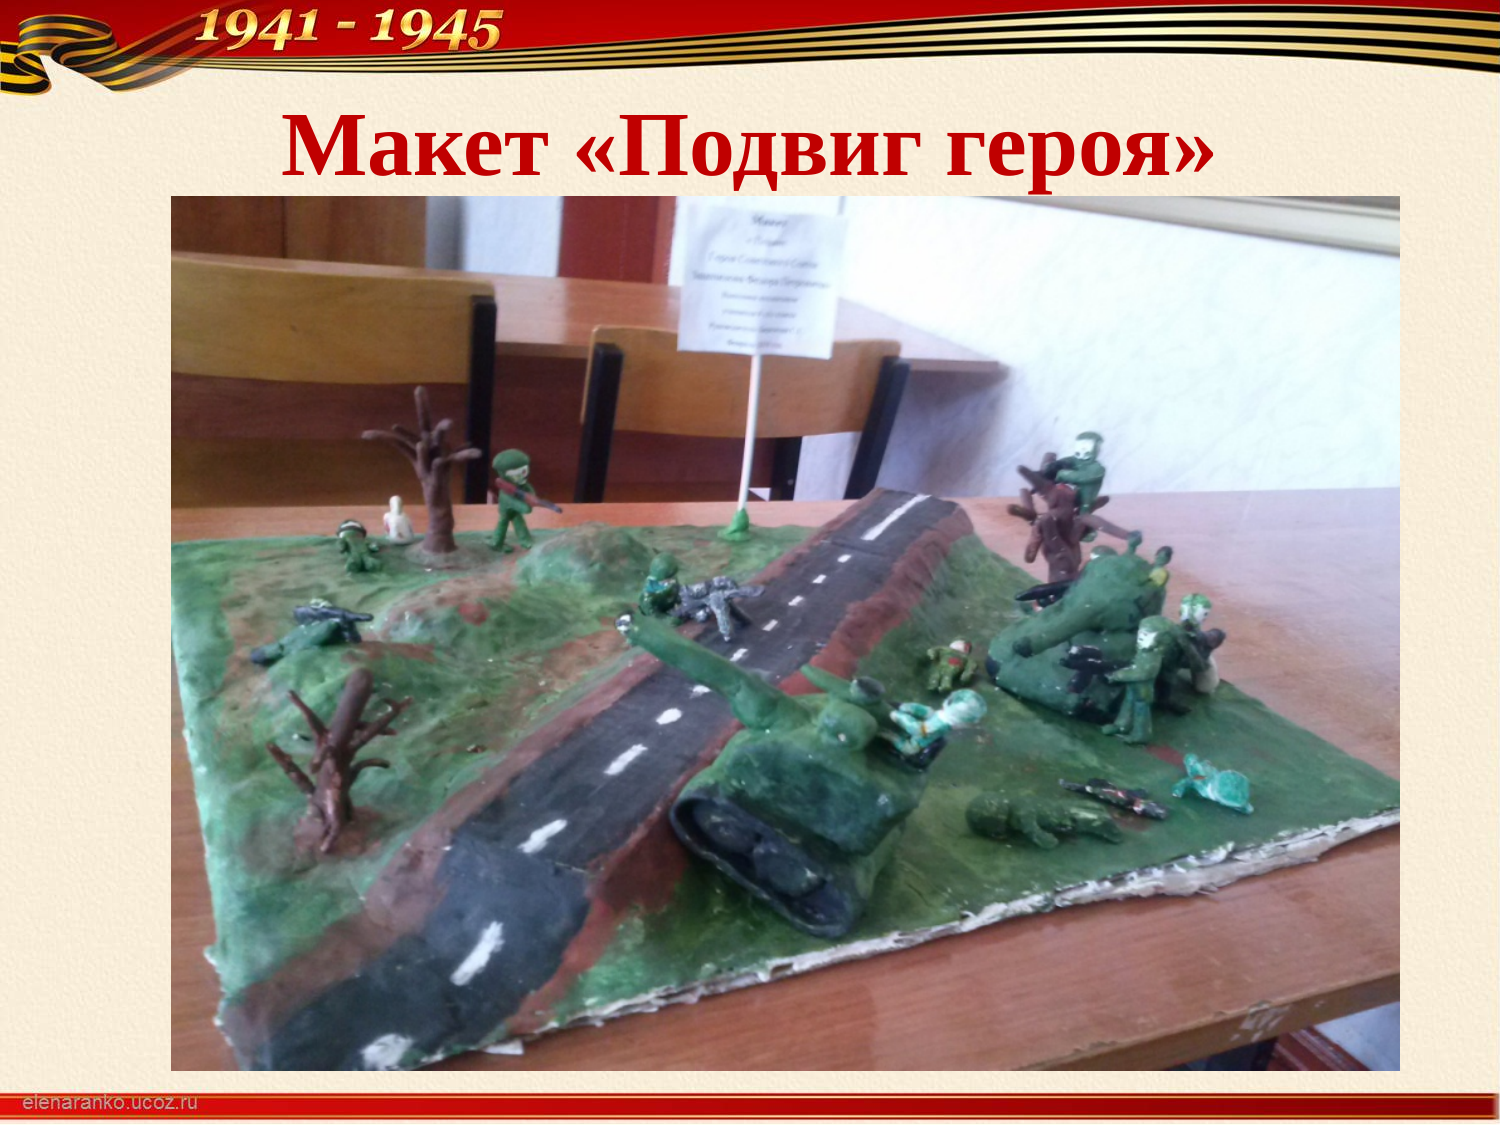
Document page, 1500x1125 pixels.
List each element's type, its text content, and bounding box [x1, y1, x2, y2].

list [170, 195, 1400, 1071]
title Макет «Подвиг героя» [75, 45, 1425, 233]
picture [0, 0, 1500, 1125]
